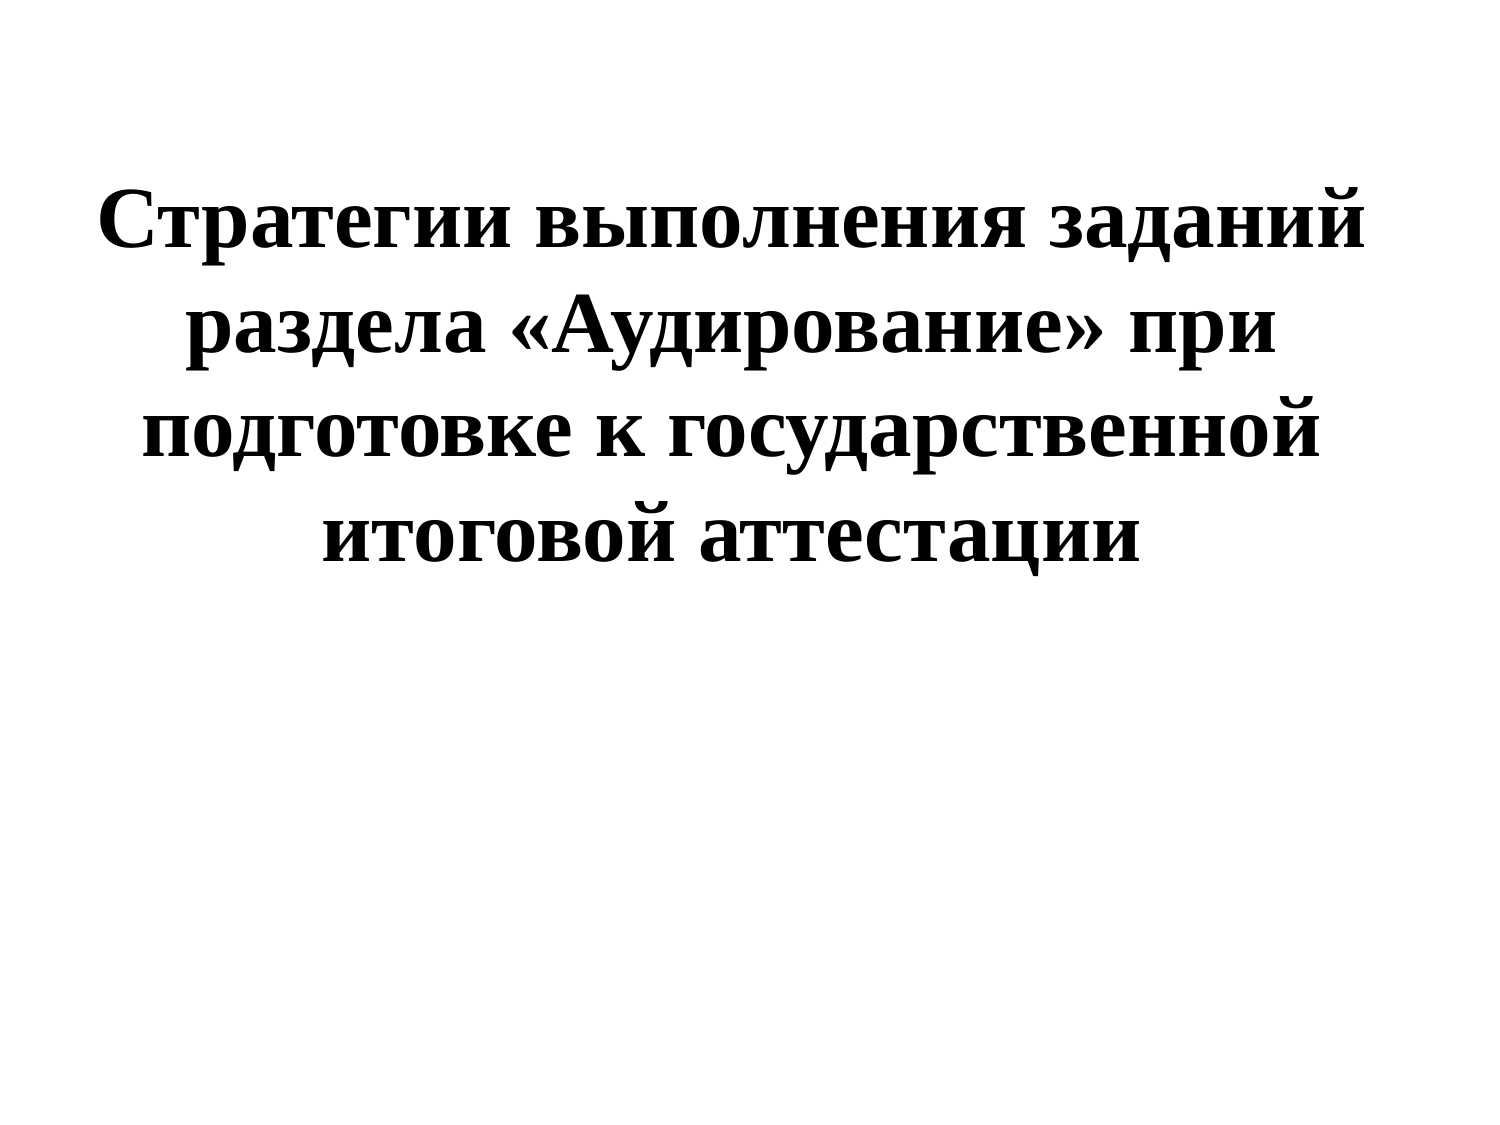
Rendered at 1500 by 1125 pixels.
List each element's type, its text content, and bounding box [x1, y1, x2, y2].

title Стратегии выполнения заданий раздела «Аудирование» при подготовке к государственной итоговой аттестации [76, 149, 1388, 591]
